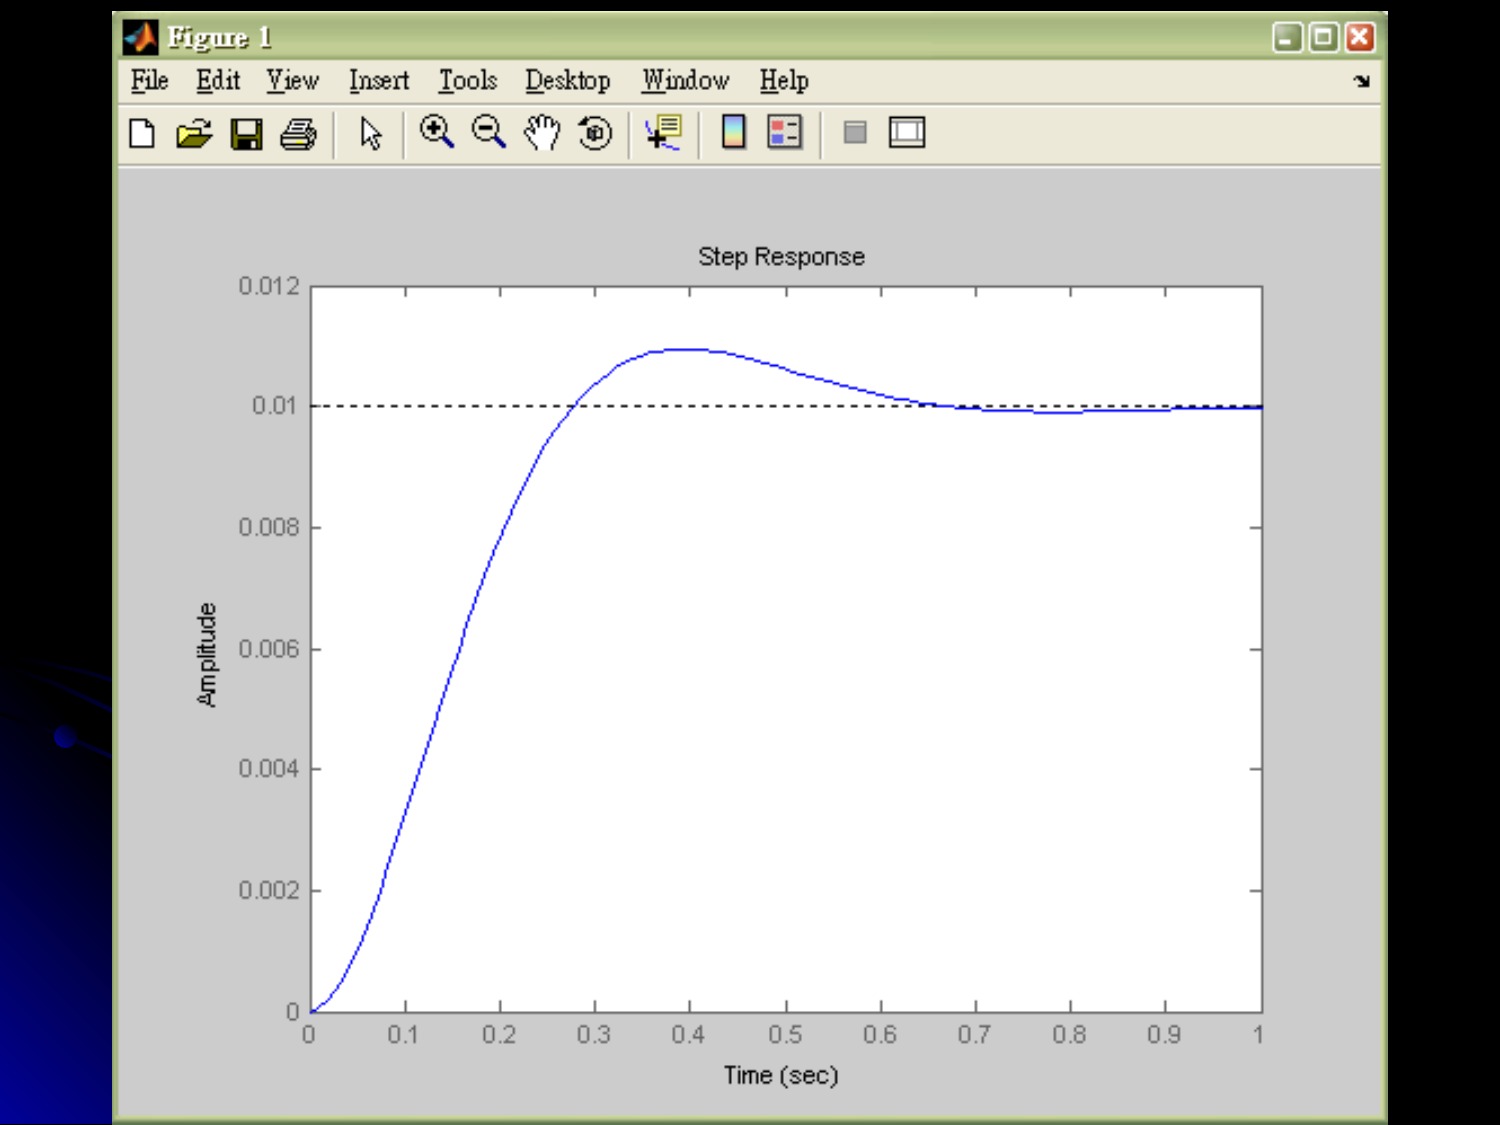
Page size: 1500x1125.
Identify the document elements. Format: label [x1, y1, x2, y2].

text_box [111, 11, 1389, 1125]
